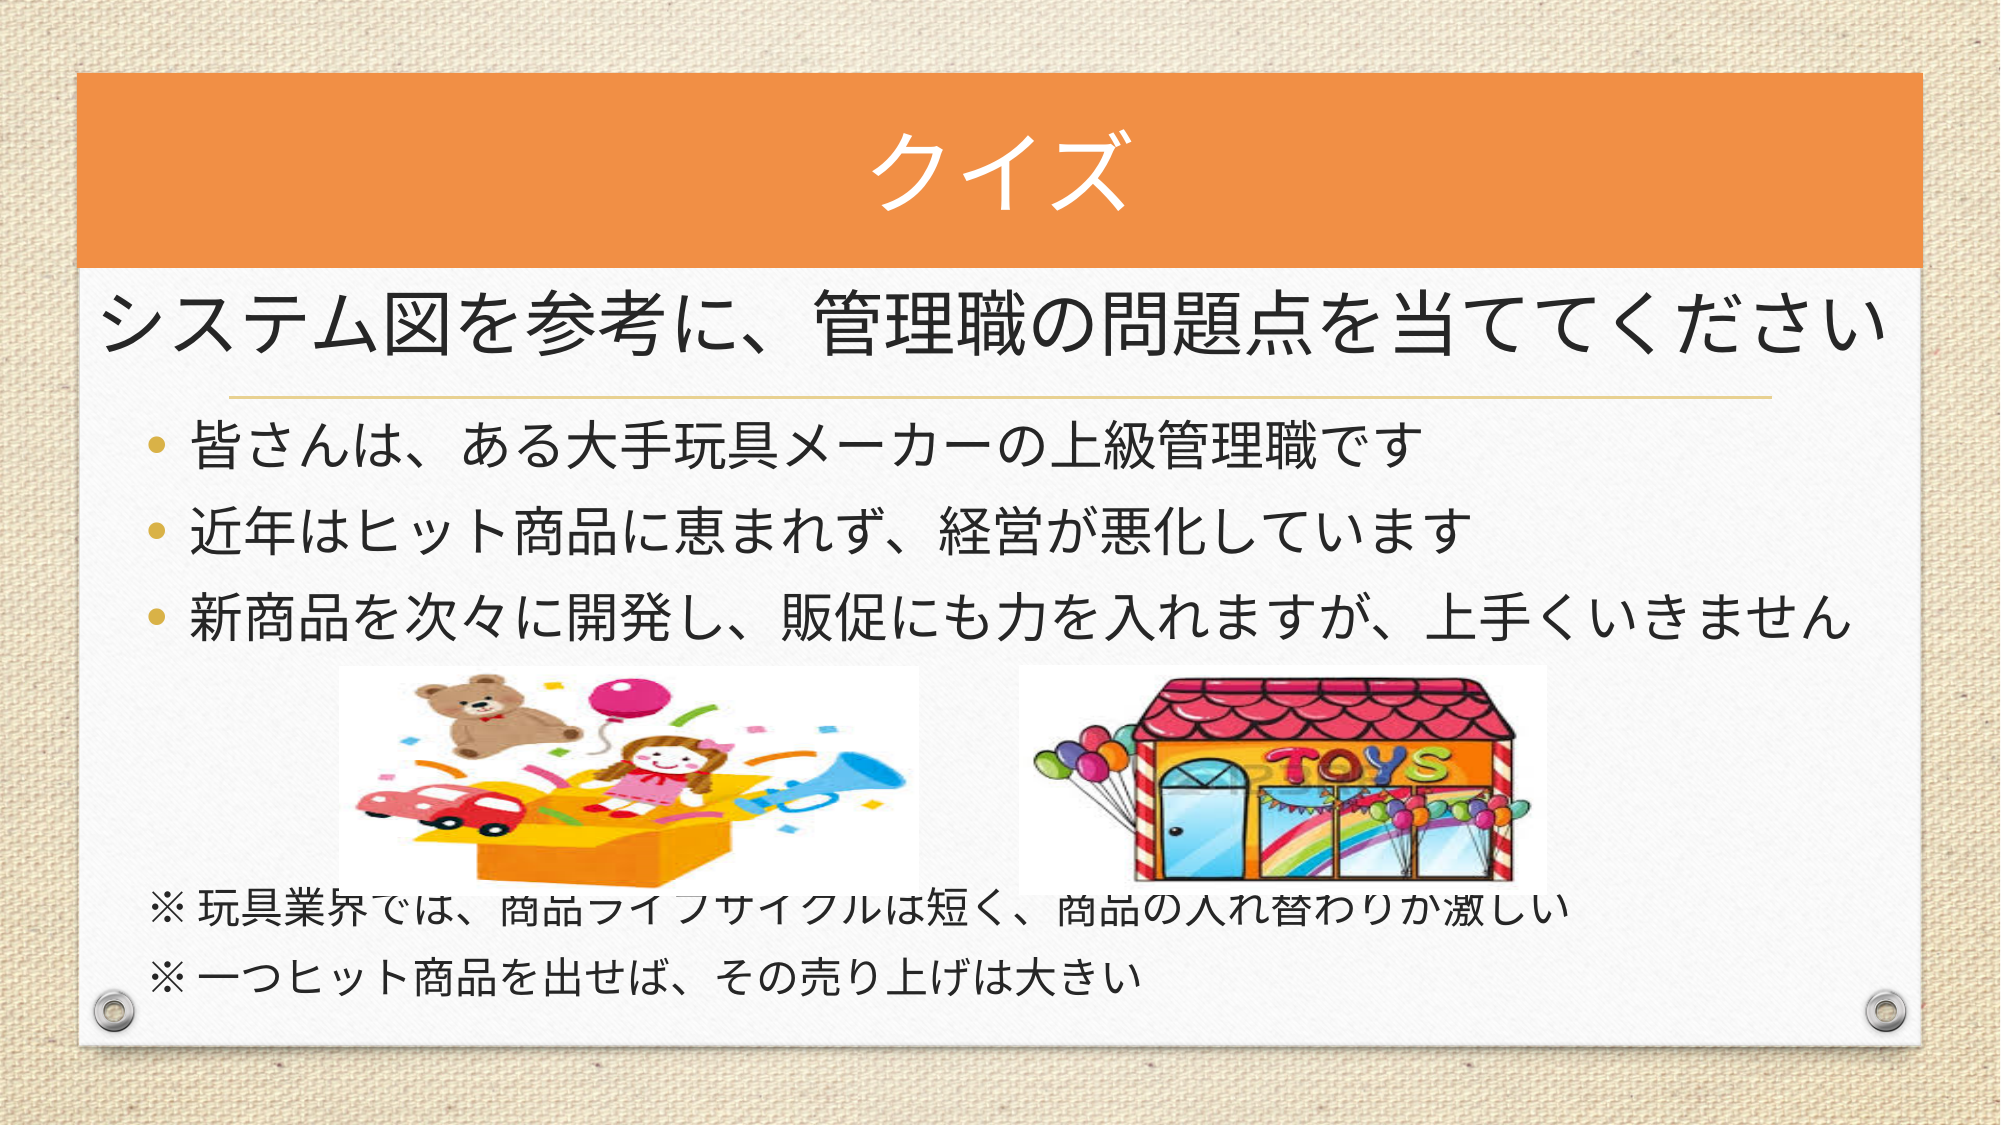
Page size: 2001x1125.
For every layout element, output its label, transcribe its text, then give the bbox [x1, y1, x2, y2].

list 皆さんは、ある大手玩具メーカーの上級管理職です 近年はヒット商品に恵まれず、経営が悪化しています 新商品を次々に開発し、販促にも力を入れますが、上手くいきません ※玩具業界では、商品ライフサイクルは短く、商品の入れ替わりが激しい ※一つヒット商品を出せば、その売り上げは大きい [130, 404, 1874, 1074]
picture [0, 0, 2001, 1125]
text_box クイズ [76, 72, 1924, 269]
title システム図を参考に、管理職の問題点を当ててください [76, 269, 1908, 375]
